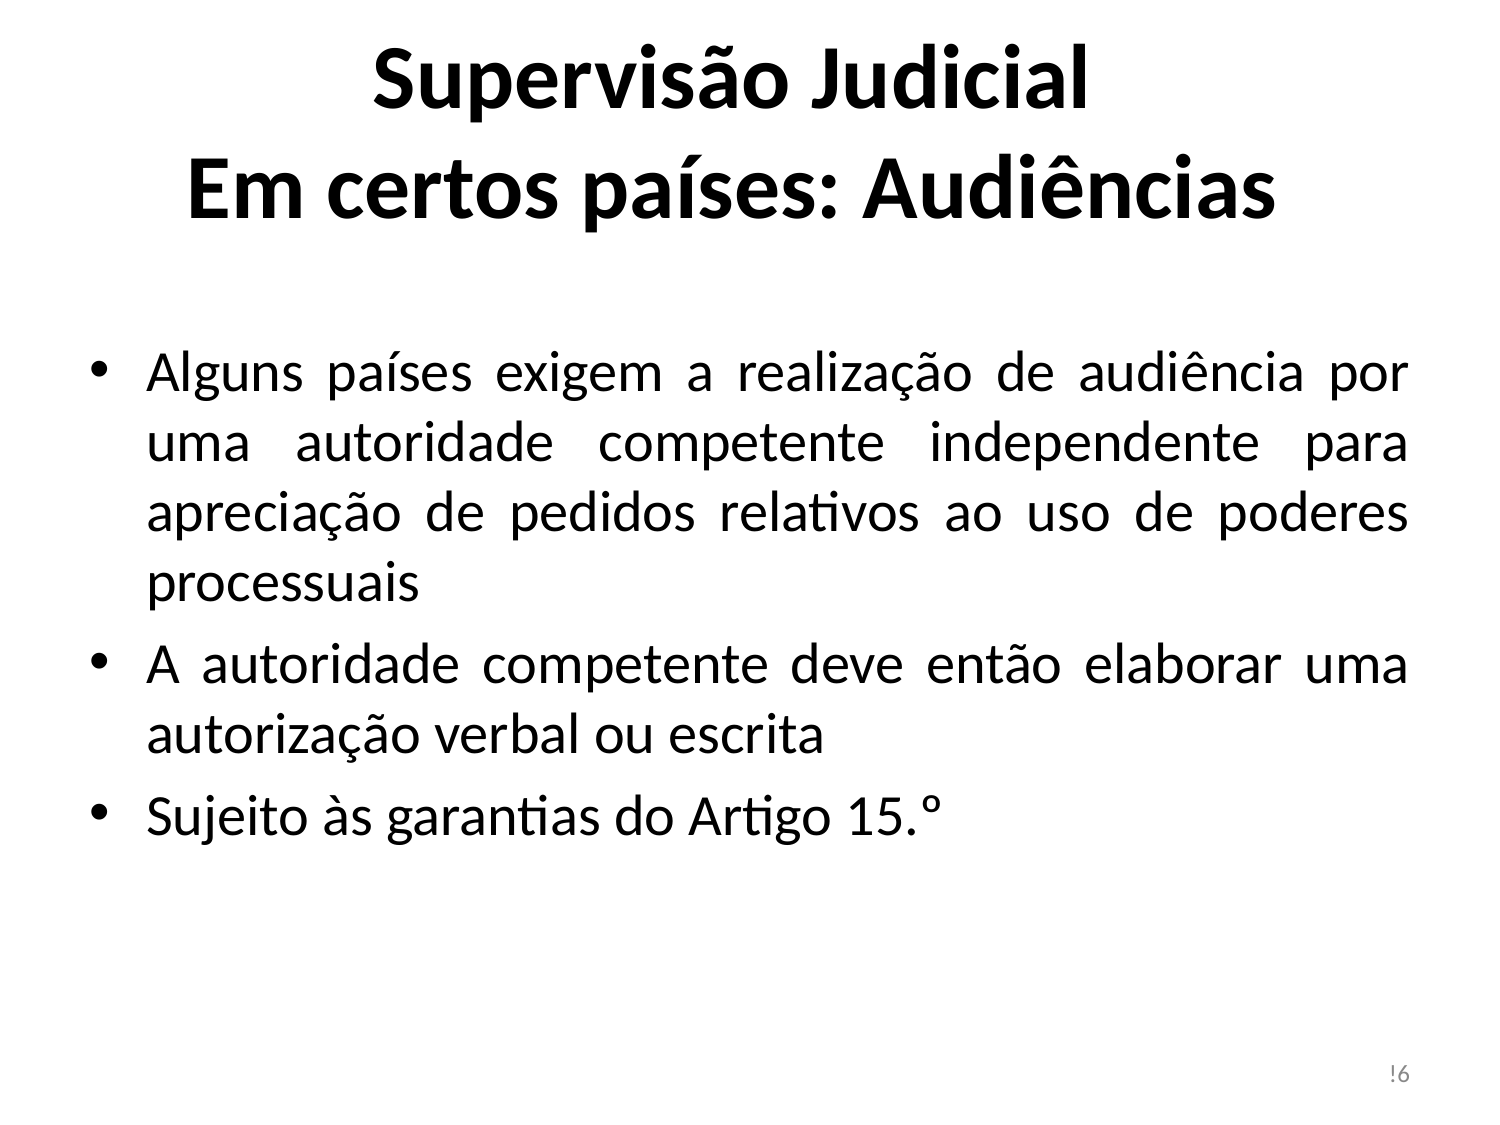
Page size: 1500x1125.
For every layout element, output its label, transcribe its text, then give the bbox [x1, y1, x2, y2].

slide_number !6 [1074, 1042, 1425, 1103]
text_box Alguns países exigem a realização de audiência por uma autoridade competente independente para apreciação de pedidos relativos ao uso de poderes processuais A autoridade competente deve então elaborar uma autorização verbal ou escrita Sujeito às garantias do Artigo 15.º [74, 326, 1425, 956]
title Supervisão Judicial Em certos países: Audiências [57, 33, 1408, 221]
